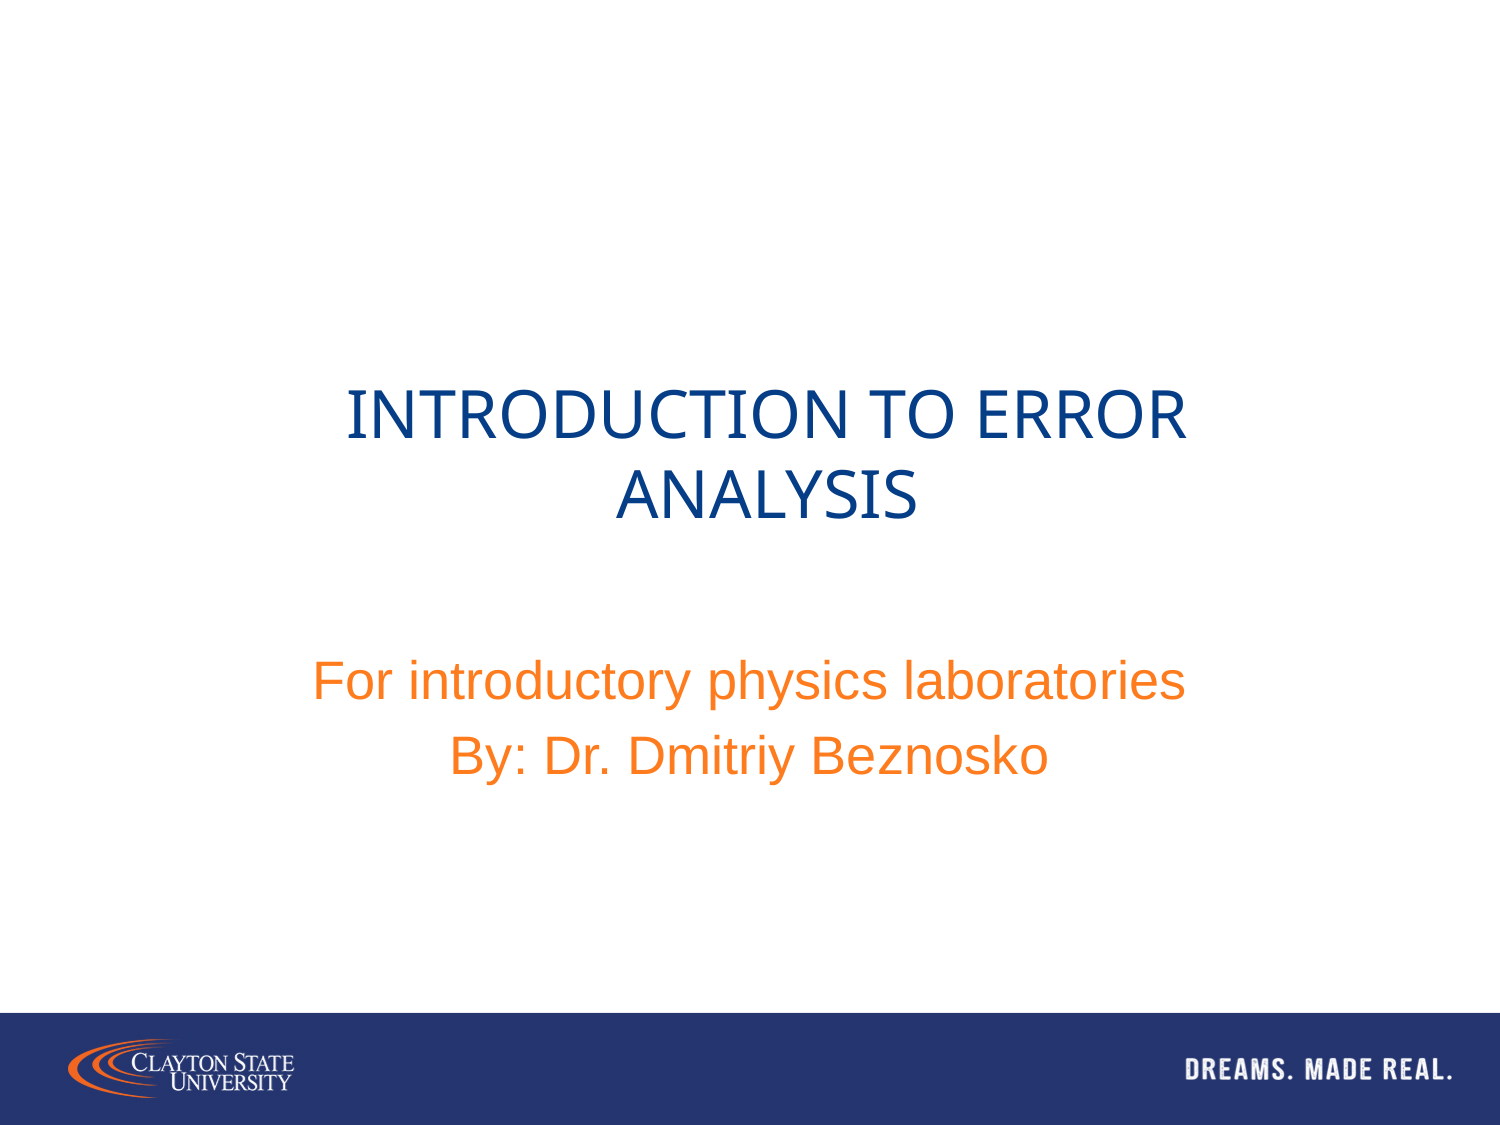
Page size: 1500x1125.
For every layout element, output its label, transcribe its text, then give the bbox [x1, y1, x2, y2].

subtitle For introductory physics laboratories By: Dr. Dmitriy Beznosko [225, 637, 1275, 925]
title Introduction to error analysis [235, 293, 1300, 611]
picture [0, 0, 1500, 1125]
